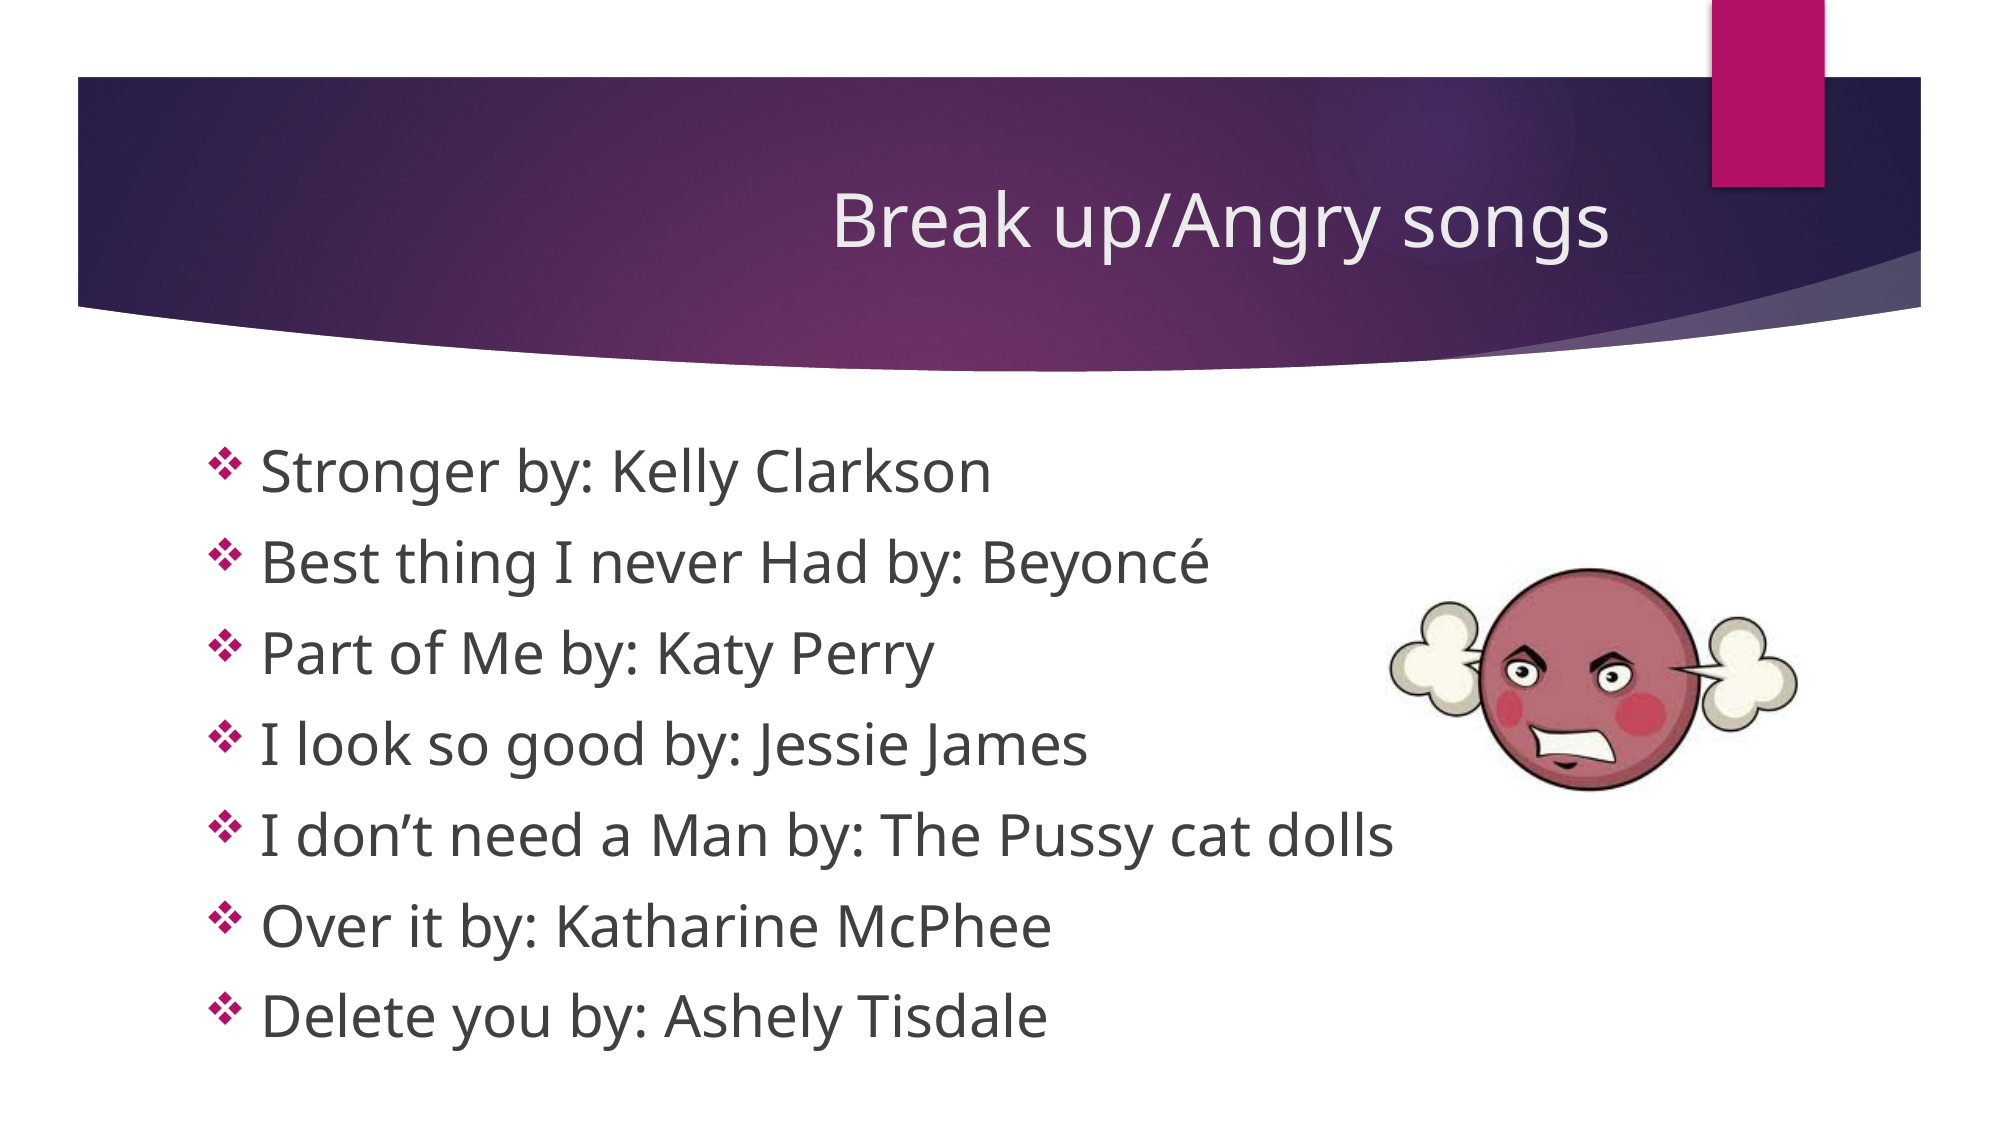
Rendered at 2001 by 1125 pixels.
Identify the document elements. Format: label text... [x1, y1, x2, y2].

picture [1361, 542, 1823, 811]
title Break up/Angry songs [189, 159, 1627, 276]
list Stronger by: Kelly Clarkson Best thing I never Had by: Beyoncé Part of Me by: Katy Perry I look so good by: Jessie James I don’t need a Man by: The Pussy cat dolls Over it by: Katharine McPhee Delete you by: Ashely Tisdale [189, 427, 1638, 988]
